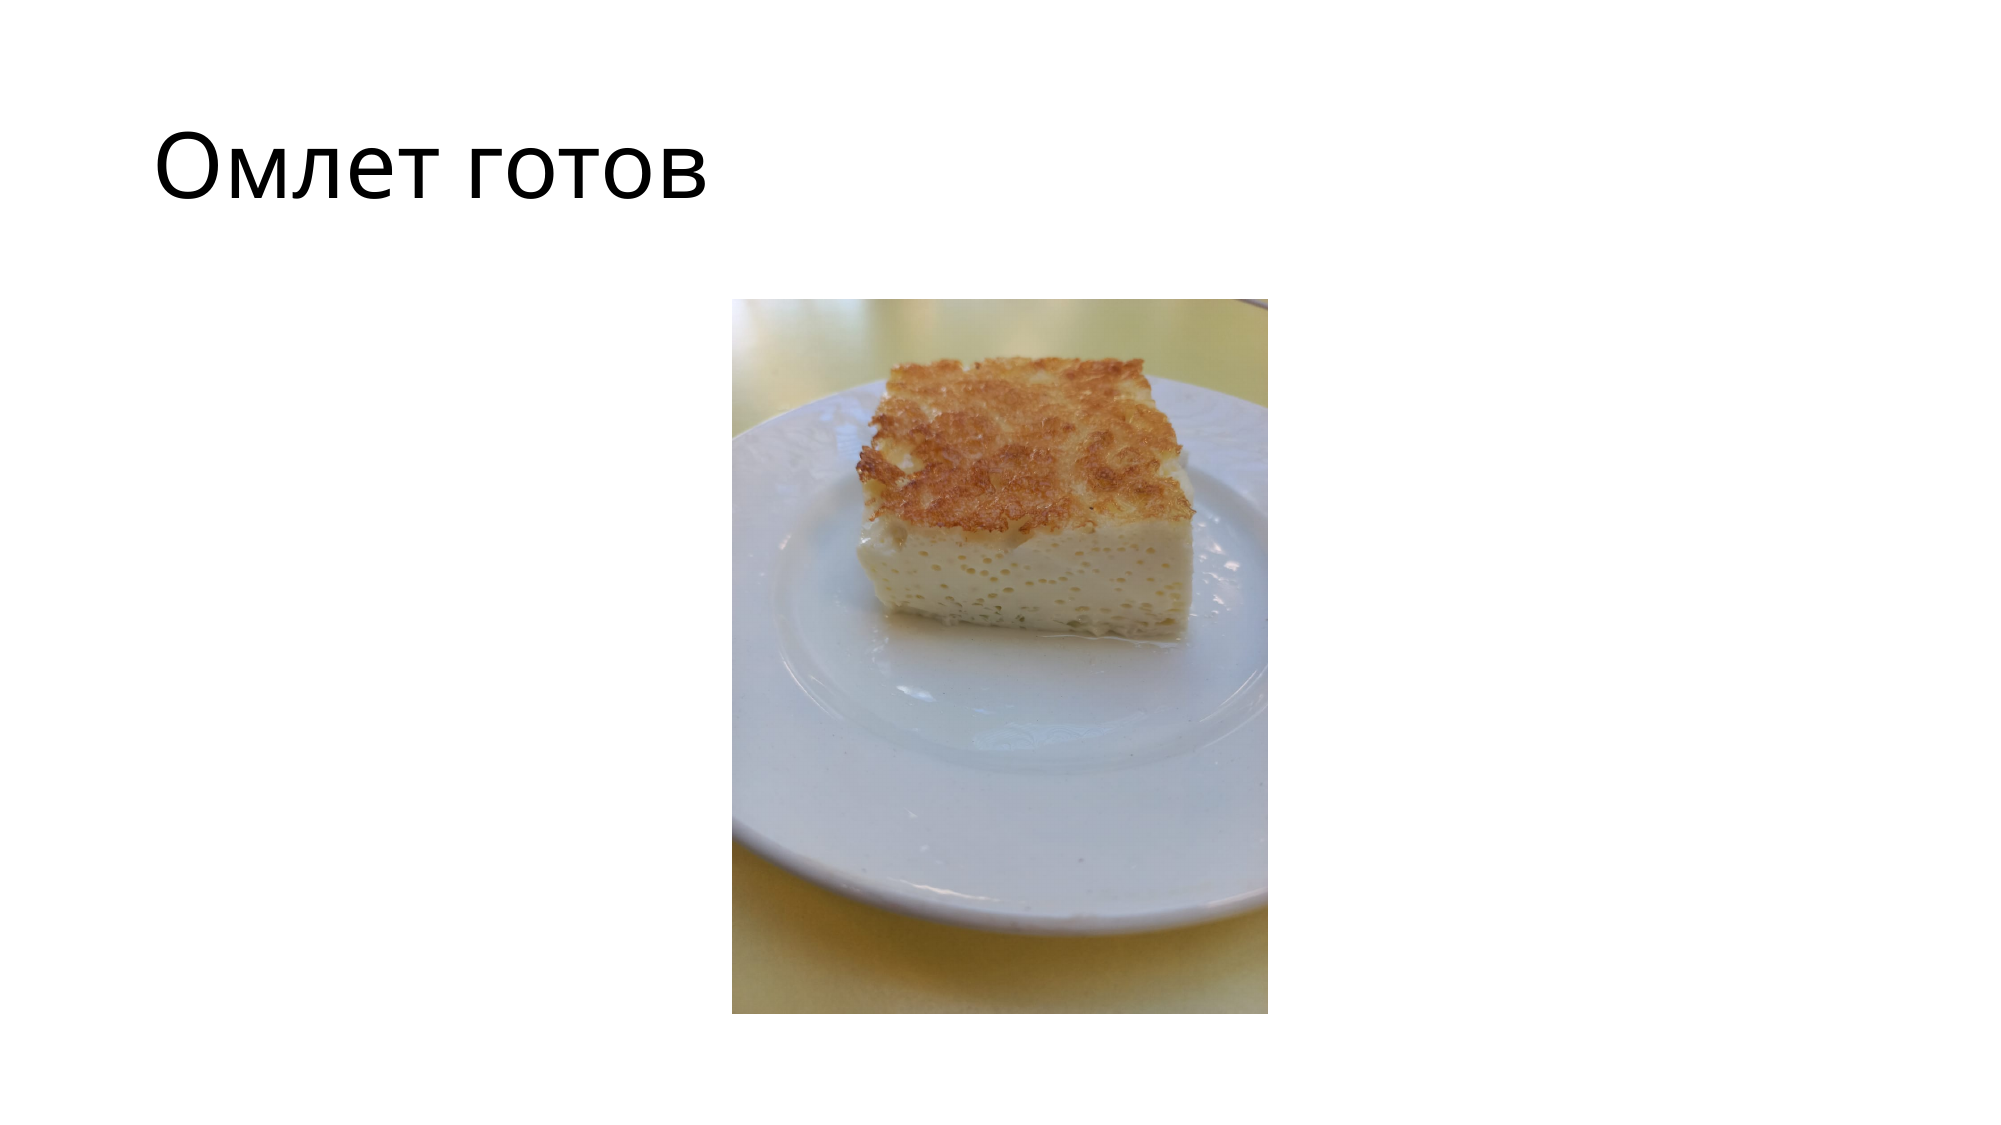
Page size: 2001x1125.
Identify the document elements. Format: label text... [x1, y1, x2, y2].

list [732, 299, 1268, 1014]
title Омлет готов [137, 59, 1863, 278]
